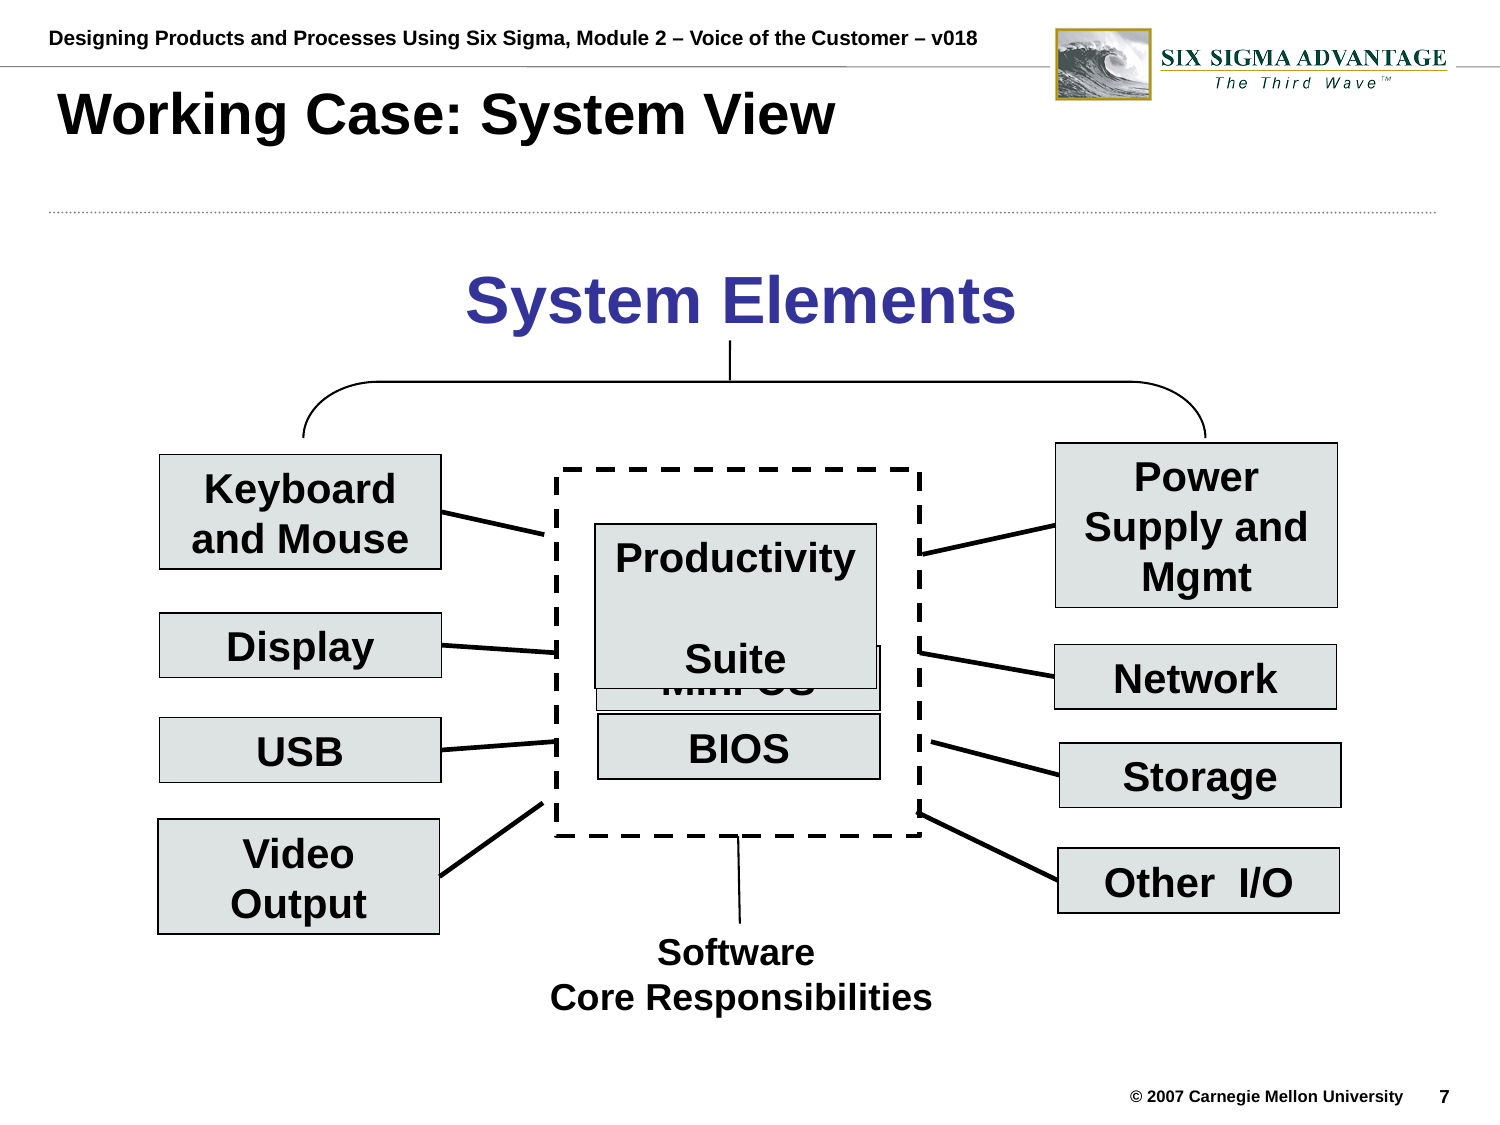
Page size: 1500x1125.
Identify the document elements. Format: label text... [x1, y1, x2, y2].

text_box Video Output [157, 819, 440, 934]
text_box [441, 645, 555, 654]
title Working Case: System View [42, 82, 1438, 154]
text_box USB [159, 717, 441, 783]
text_box Storage [1059, 742, 1341, 808]
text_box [922, 525, 1056, 555]
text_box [921, 652, 1055, 678]
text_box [916, 811, 1059, 882]
text_box Power Supply and Mgmt [1055, 442, 1338, 608]
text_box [440, 512, 545, 535]
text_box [439, 802, 544, 878]
text_box System Elements [129, 249, 1354, 345]
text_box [930, 741, 1060, 777]
text_box Software Core Responsibilities [532, 920, 951, 1025]
text_box Network [1054, 644, 1337, 710]
picture [1049, 24, 1456, 104]
text_box Keyboard and Mouse [159, 454, 442, 570]
text_box [556, 469, 920, 837]
text_box Display [159, 612, 442, 678]
text_box Other I/O [1058, 848, 1340, 913]
text_box [303, 381, 1206, 439]
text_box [440, 741, 555, 752]
